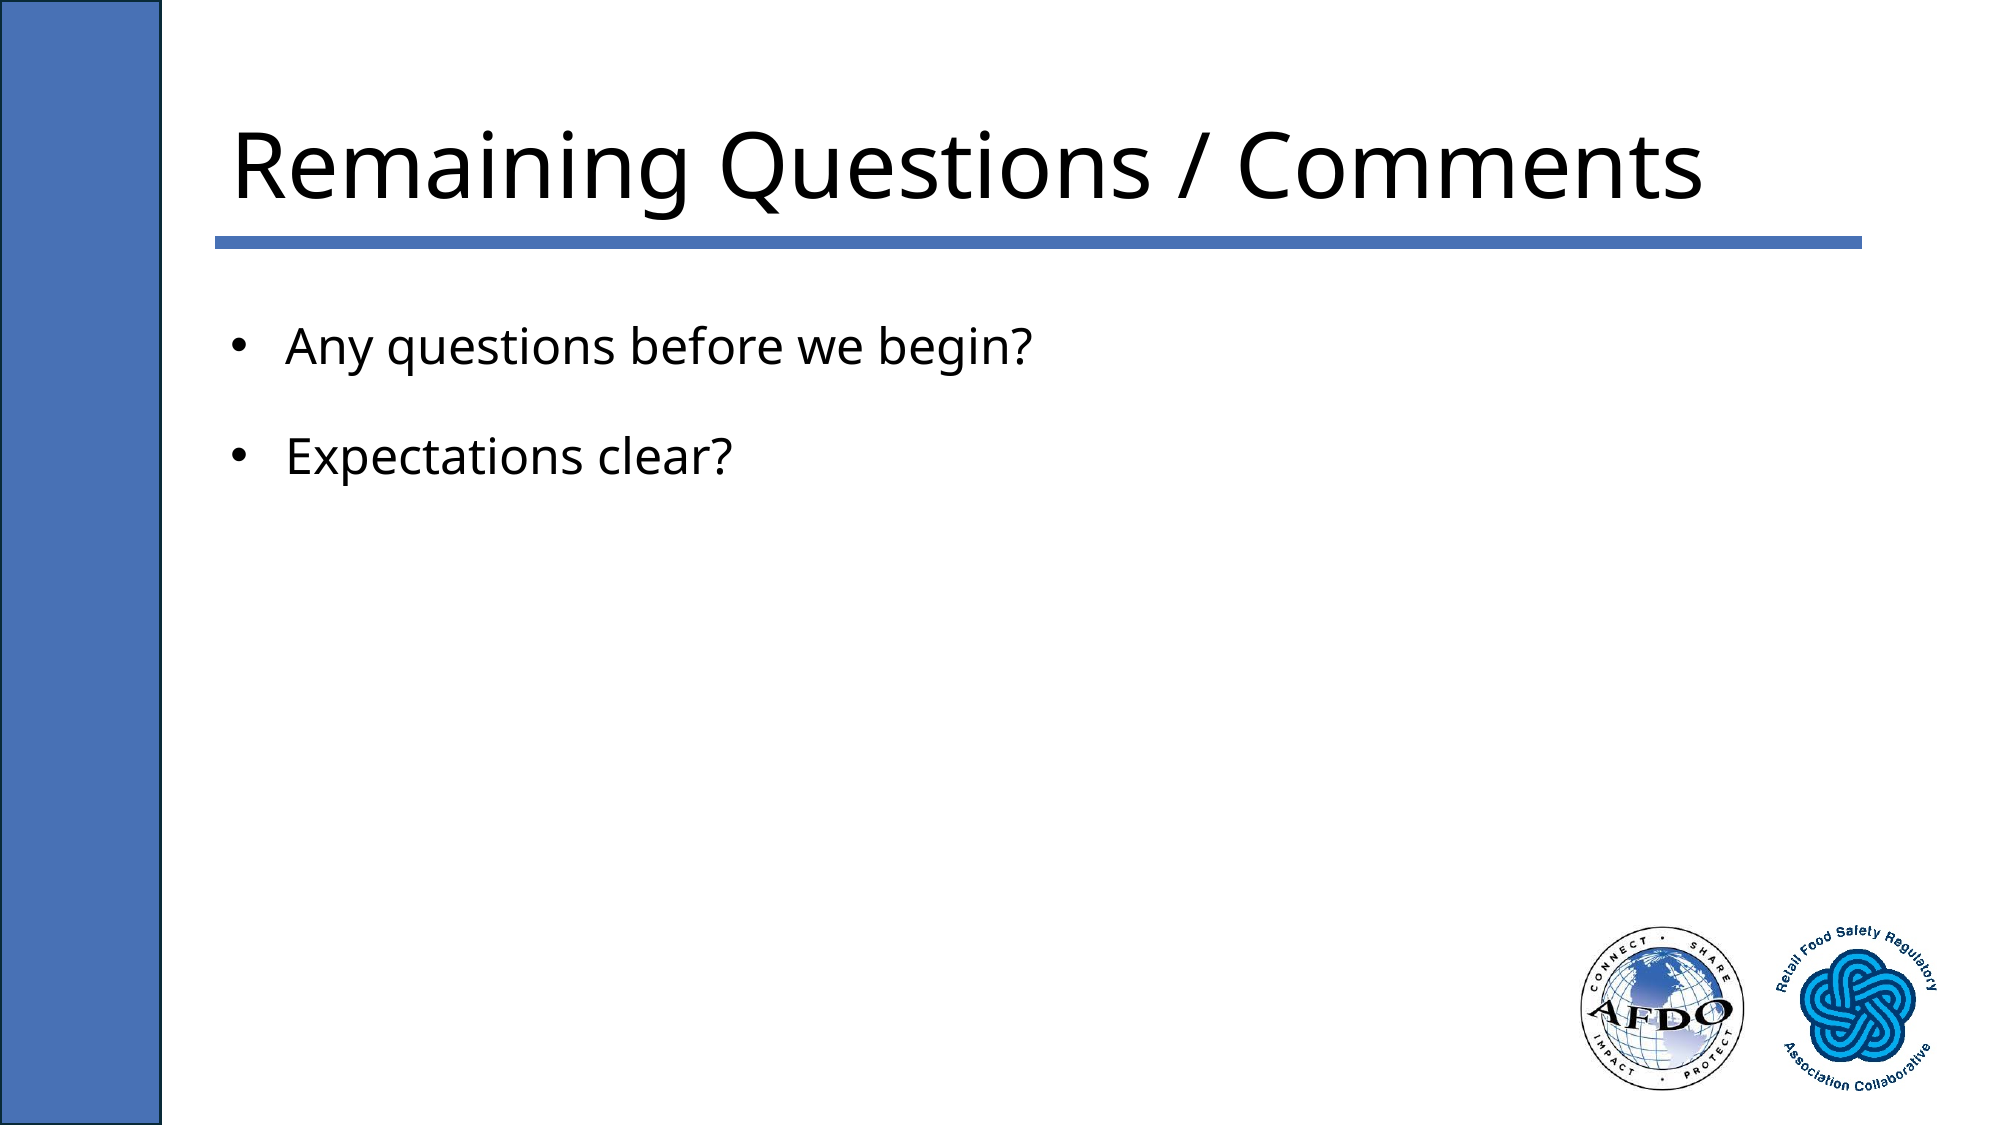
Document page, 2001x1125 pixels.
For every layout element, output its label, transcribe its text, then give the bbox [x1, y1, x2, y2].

list Any questions before we begin? Expectations clear? [215, 306, 1863, 494]
picture [1579, 925, 1745, 1091]
title Remaining Questions / Comments [215, 110, 1863, 227]
picture [1776, 925, 1937, 1091]
